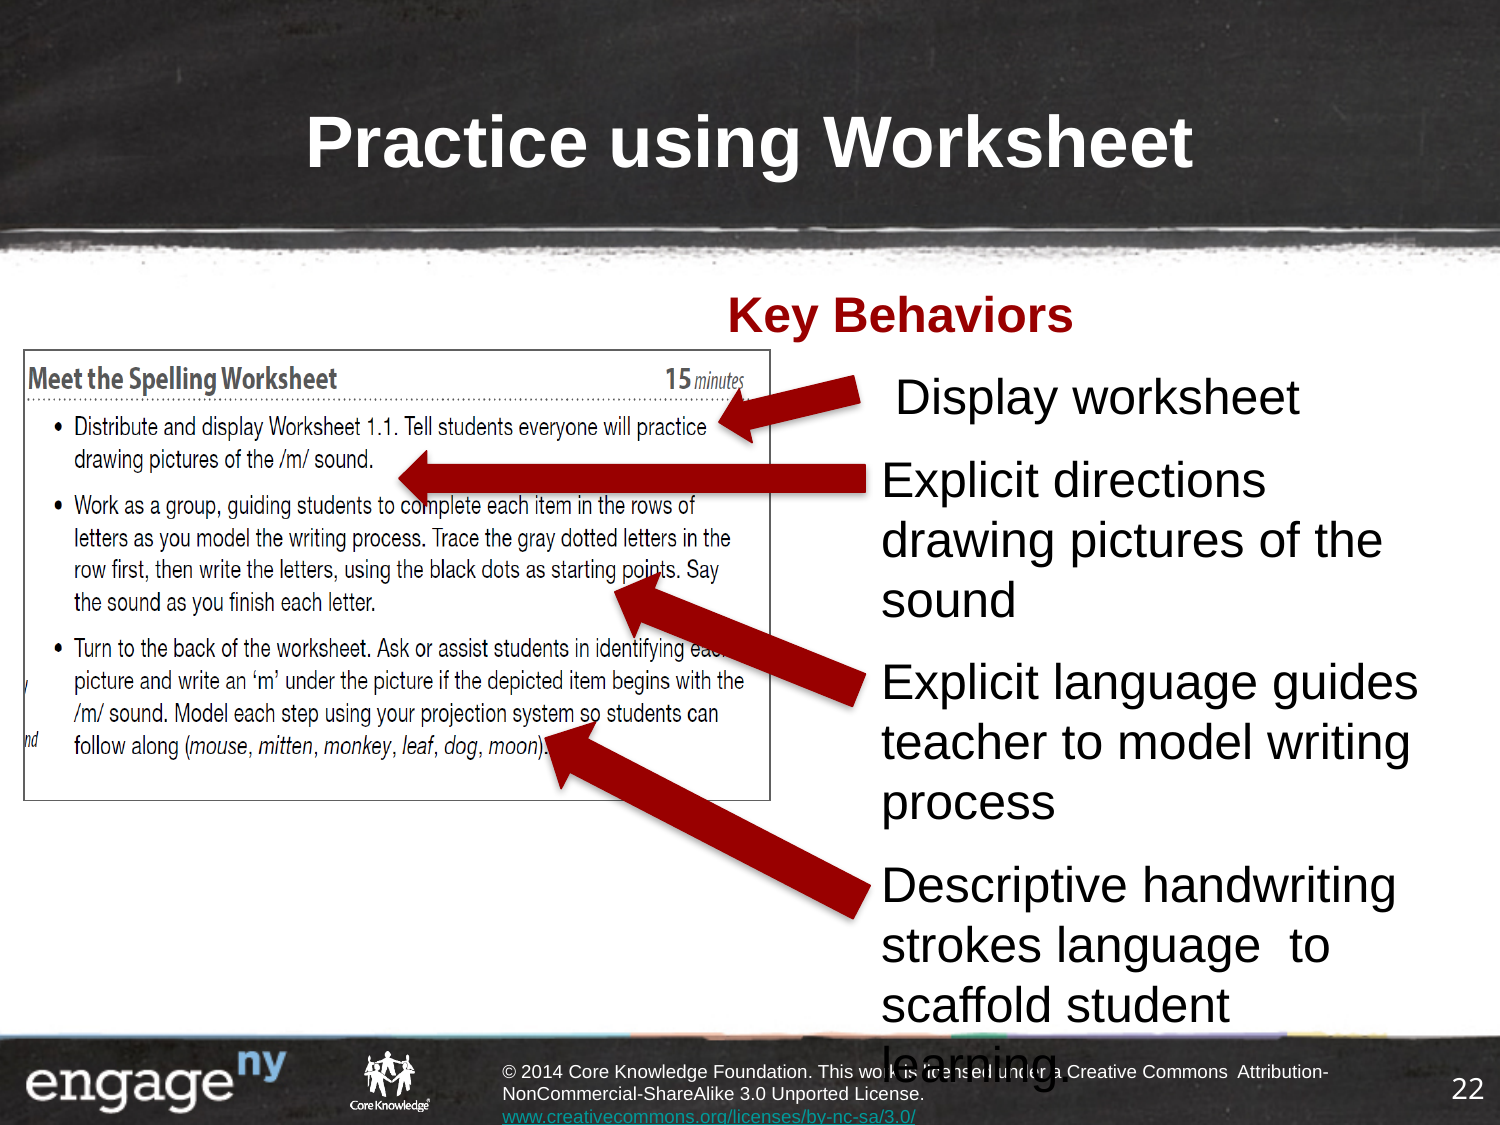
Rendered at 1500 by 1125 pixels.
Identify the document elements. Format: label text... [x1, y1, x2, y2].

text_box [774, 375, 861, 425]
text_box [639, 809, 871, 920]
picture [0, 1003, 1500, 1125]
text_box Key Behaviors [712, 274, 1313, 350]
slide_number 22 [1337, 1062, 1500, 1113]
picture [24, 350, 770, 801]
picture [0, 0, 1500, 293]
text_box [774, 636, 867, 708]
text_box [774, 463, 866, 493]
list Display worksheet Explicit directions drawing pictures of the sound Explicit language guides teacher to model writing process Descriptive handwriting strokes language to scaffold student learning. [819, 275, 1450, 1005]
title Practice using Worksheet [75, 45, 1425, 233]
